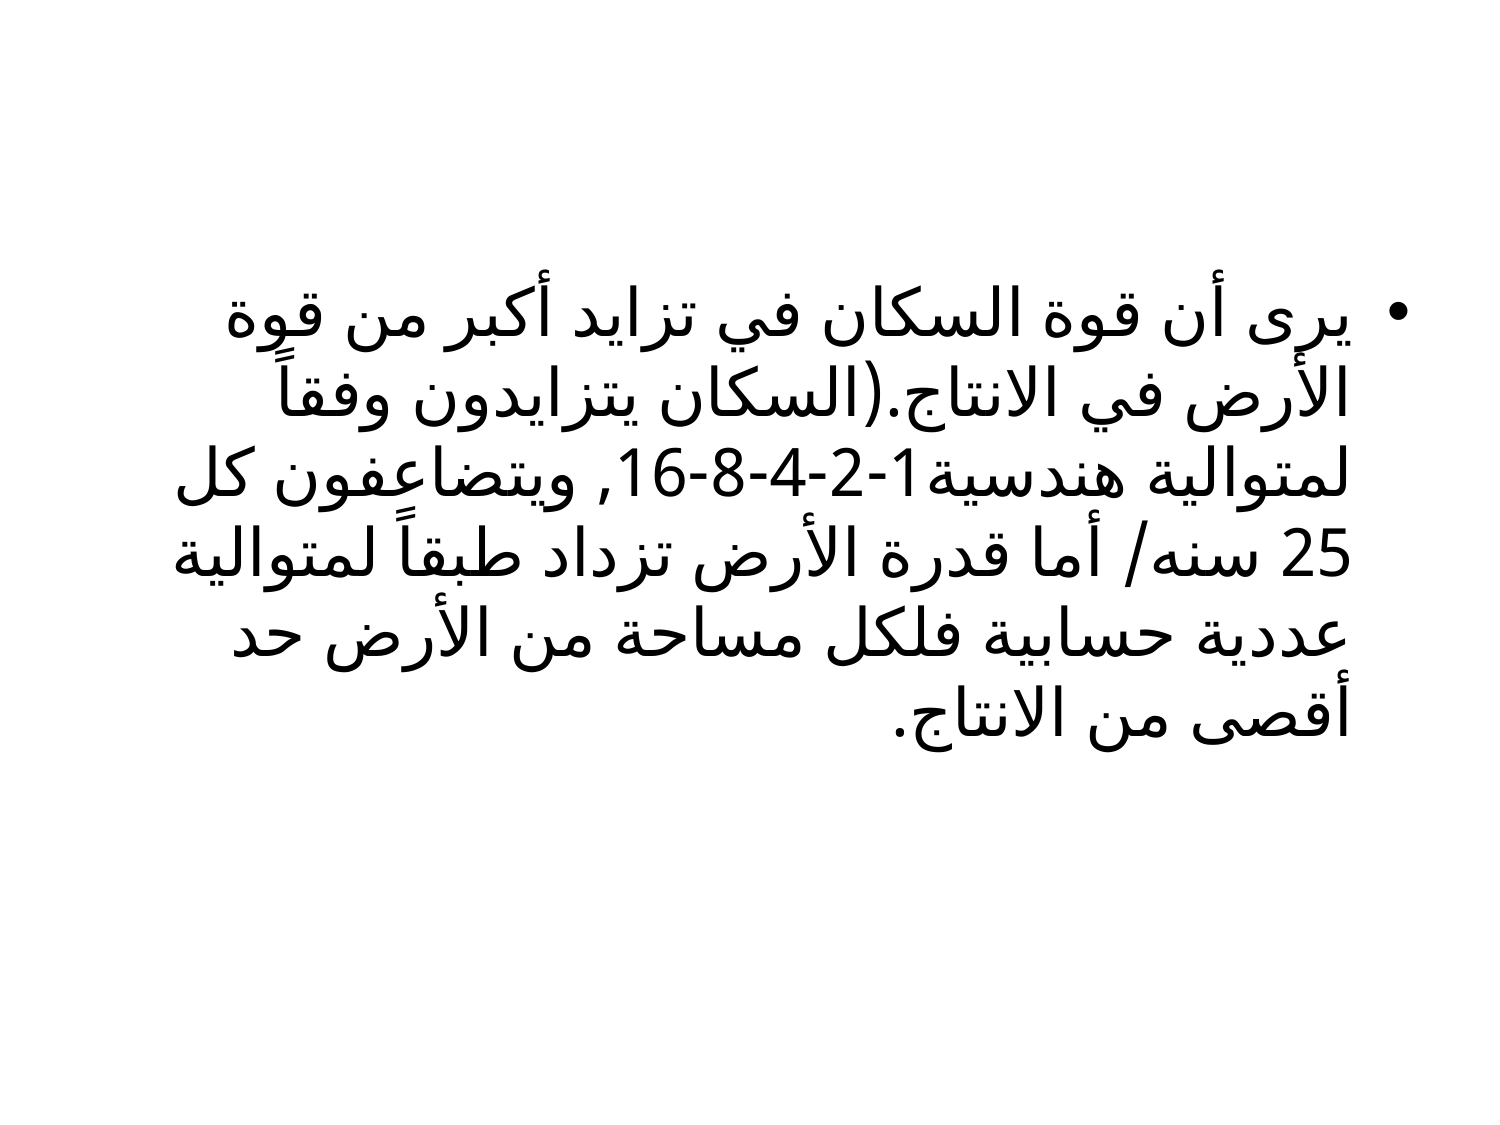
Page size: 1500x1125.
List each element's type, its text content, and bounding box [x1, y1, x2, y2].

list يرى أن قوة السكان في تزايد أكبر من قوة الأرض في الانتاج.(السكان يتزايدون وفقاً لمتوالية هندسية1-2-4-8-16, ويتضاعفون كل 25 سنه/ أما قدرة الأرض تزداد طبقاً لمتوالية عددية حسابية فلكل مساحة من الأرض حد أقصى من الانتاج. [75, 262, 1425, 1005]
